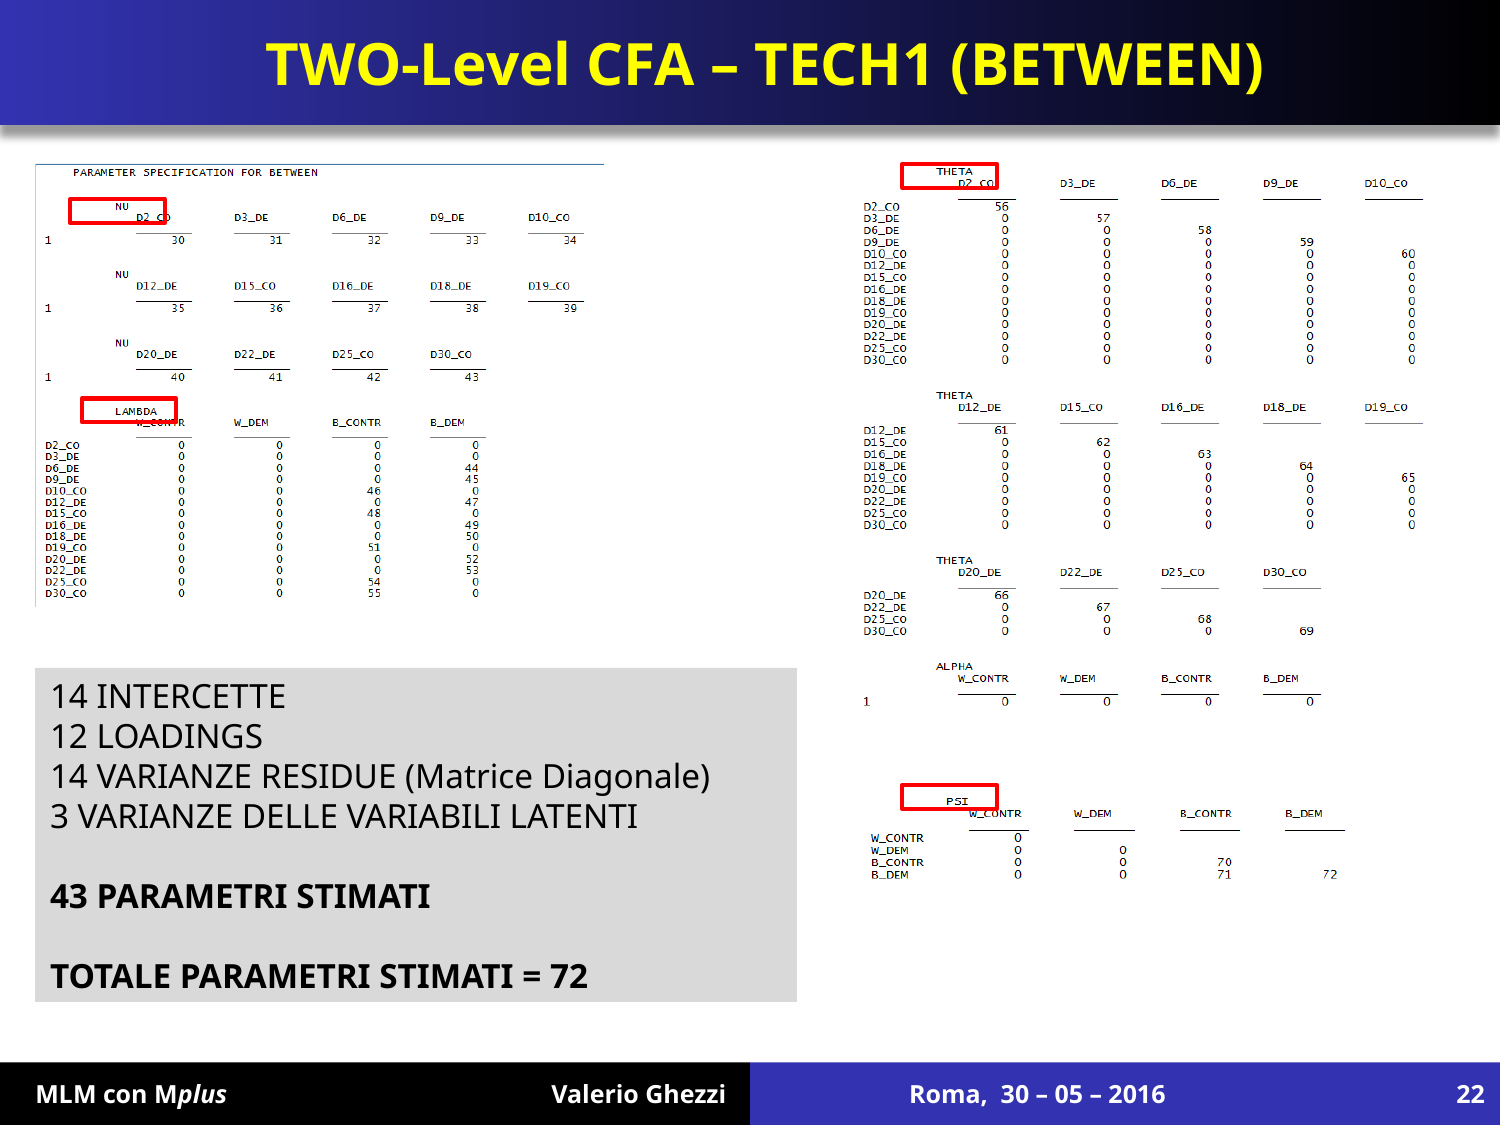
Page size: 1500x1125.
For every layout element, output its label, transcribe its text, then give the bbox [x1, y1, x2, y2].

text_box Roma, 30 – 05 – 2016 [750, 1062, 1325, 1125]
slide_number 22 [1325, 1065, 1500, 1125]
title TWO-Level CFA – TECH1 (BETWEEN) [0, 0, 1500, 126]
picture [34, 163, 604, 608]
picture [855, 152, 1454, 715]
text_box 14 INTERCETTE 12 LOADINGS 14 VARIANZE RESIDUE (Matrice Diagonale) 3 VARIANZE DELLE VARIABILI LATENTI 43 PARAMETRI STIMATI TOTALE PARAMETRI STIMATI = 72 [35, 667, 797, 1002]
picture [866, 784, 1356, 895]
list MLM con Mplus Valerio Ghezzi [0, 1062, 750, 1125]
